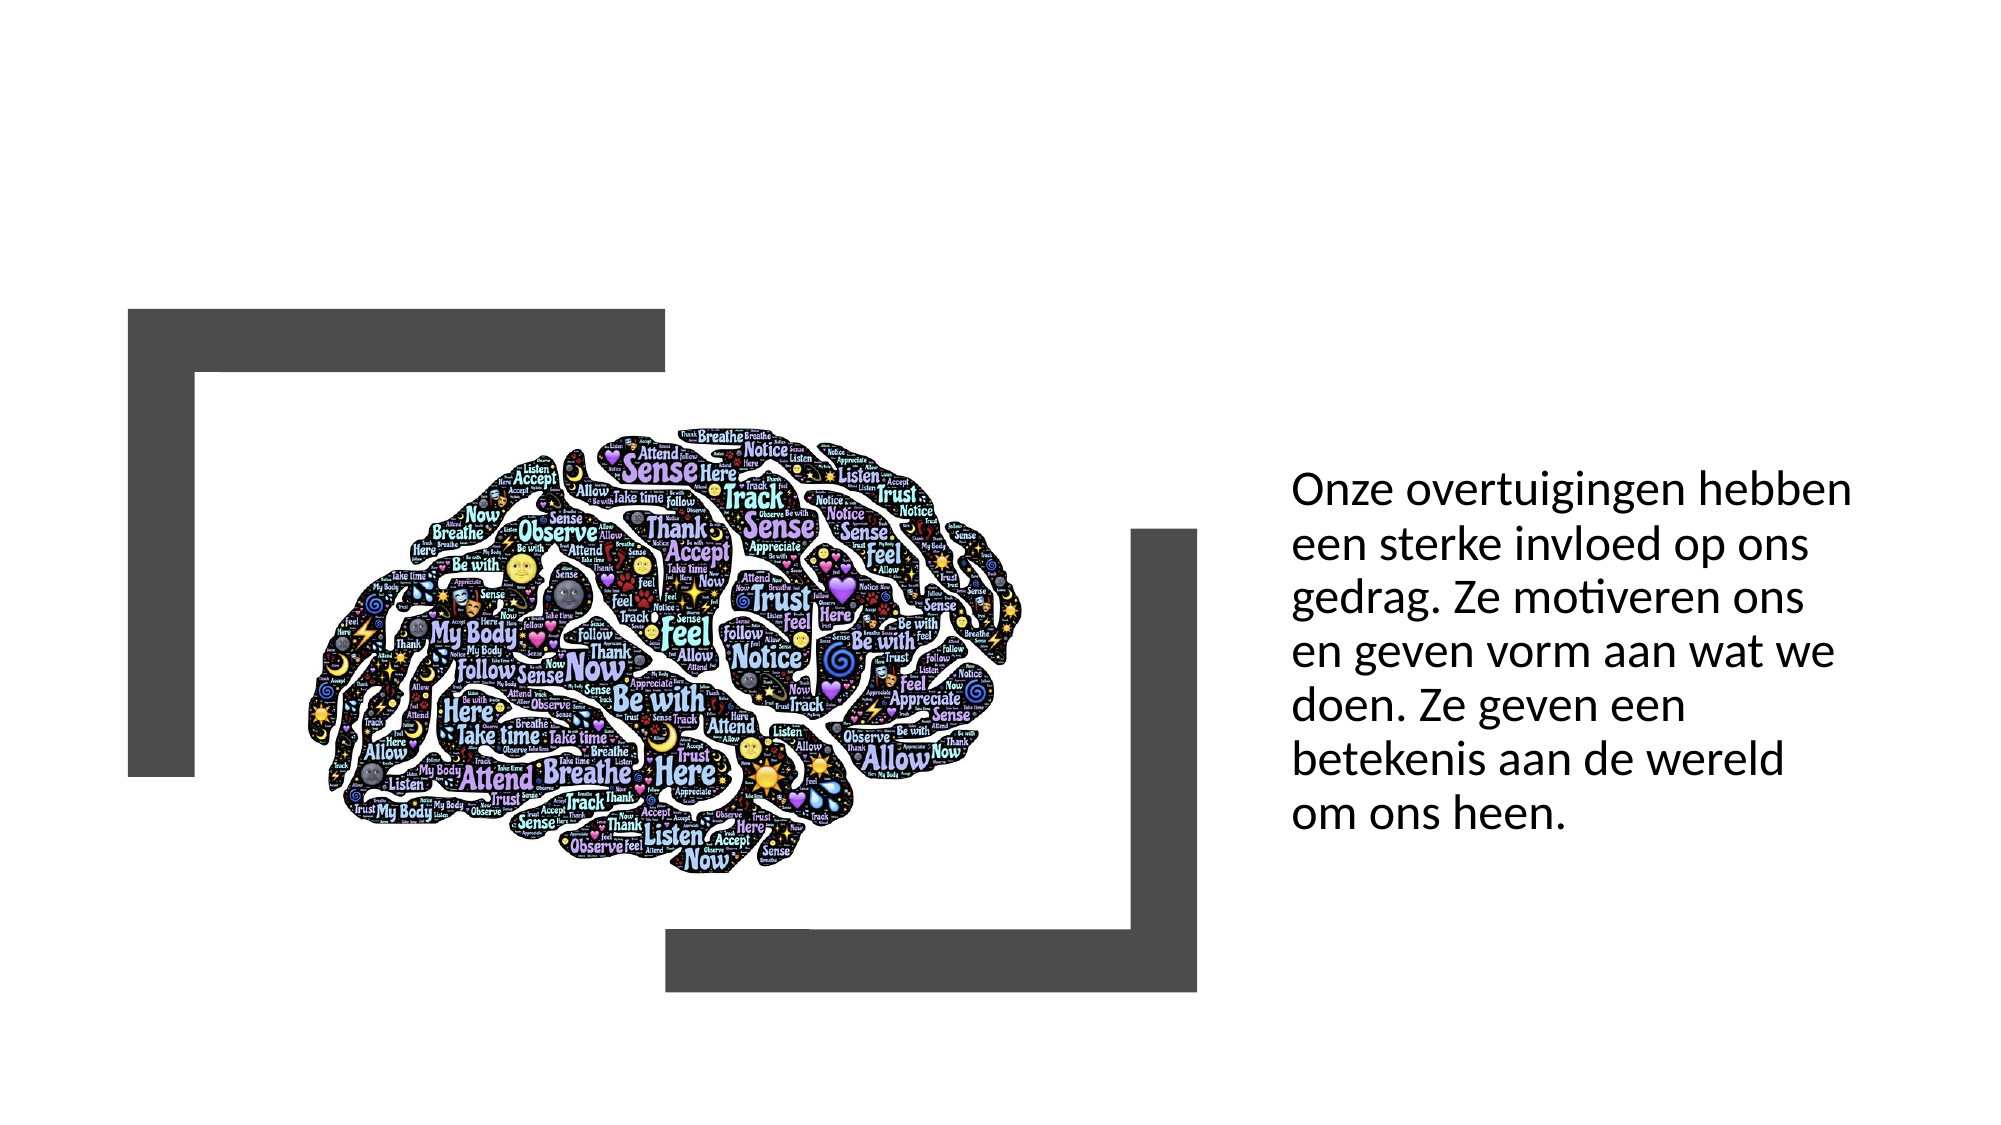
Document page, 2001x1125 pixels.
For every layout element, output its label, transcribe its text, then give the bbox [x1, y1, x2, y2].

picture [301, 424, 1028, 877]
text_box [127, 308, 666, 777]
text_box [665, 528, 1198, 993]
list Onze overtuigingen hebben een sterke invloed op ons gedrag. Ze motiveren ons en geven vorm aan wat we doen. Ze geven een betekenis aan de wereld om ons heen. [1276, 373, 1872, 930]
